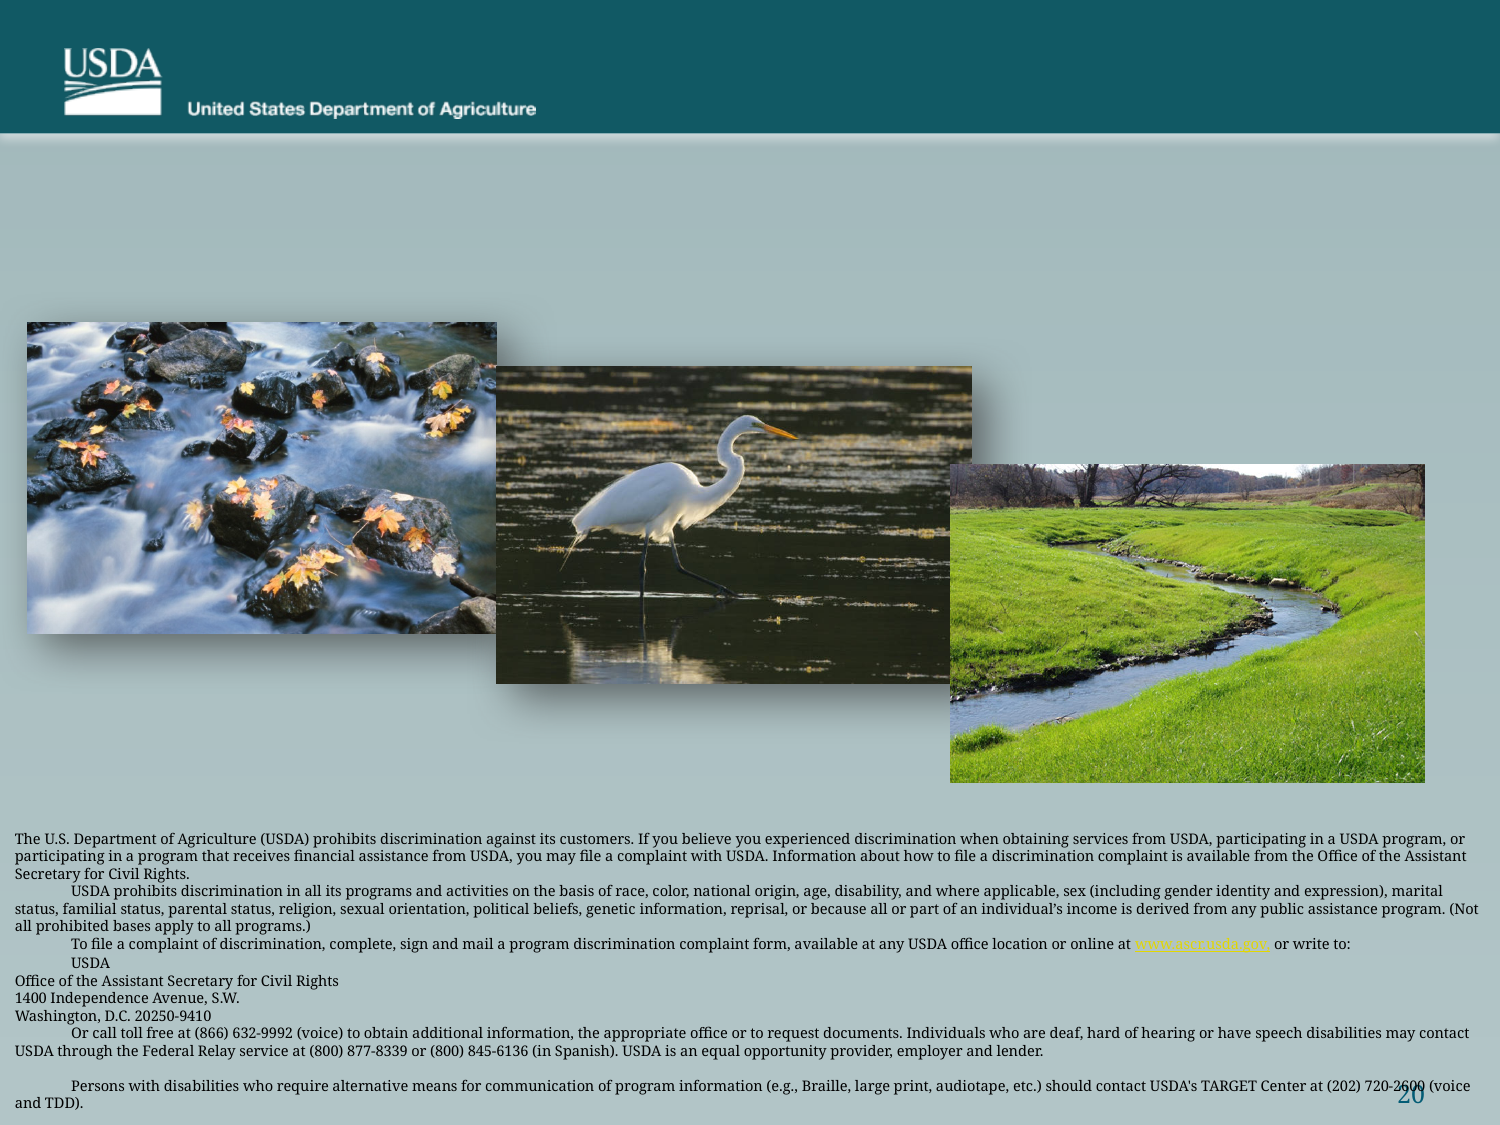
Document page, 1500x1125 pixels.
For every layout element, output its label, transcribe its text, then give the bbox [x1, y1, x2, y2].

text_box The U.S. Department of Agriculture (USDA) prohibits discrimination against its customers. If you believe you experienced discrimination when obtaining services from USDA, participating in a USDA program, or participating in a program that receives financial assistance from USDA, you may file a complaint with USDA. Information about how to file a discrimination complaint is available from the Office of the Assistant Secretary for Civil Rights. USDA prohibits discrimination in all its programs and activities on the basis of race, color, national origin, age, disability, and where applicable, sex (including gender identity and expression), marital status, familial status, parental status, religion, sexual orientation, political beliefs, genetic information, reprisal, or because all or part of an individual’s income is derived from any public assistance program. (Not all prohibited bases apply to all programs.) To file a complaint of discrimination, complete, sign and mail a program discrimination complaint form, available at any USDA office location or online at www.ascr.usda.gov, or write to: USDA Office of the Assistant Secretary for Civil Rights 1400 Independence Avenue, S.W. Washington, D.C. 20250-9410 Or call toll free at (866) 632-9992 (voice) to obtain additional information, the appropriate office or to request documents. Individuals who are deaf, hard of hearing or have speech disabilities may contact USDA through the Federal Relay service at (800) 877-8339 or (800) 845-6136 (in Spanish). USDA is an equal opportunity provider, employer and lender. Persons with disabilities who require alternative means for communication of program information (e.g., Braille, large print, audiotape, etc.) should contact USDA's TARGET Center at (202) 720-2600 (voice and TDD). [0, 822, 1500, 1125]
picture [27, 322, 1426, 784]
picture [38, 19, 537, 120]
text_box [0, 0, 1500, 136]
